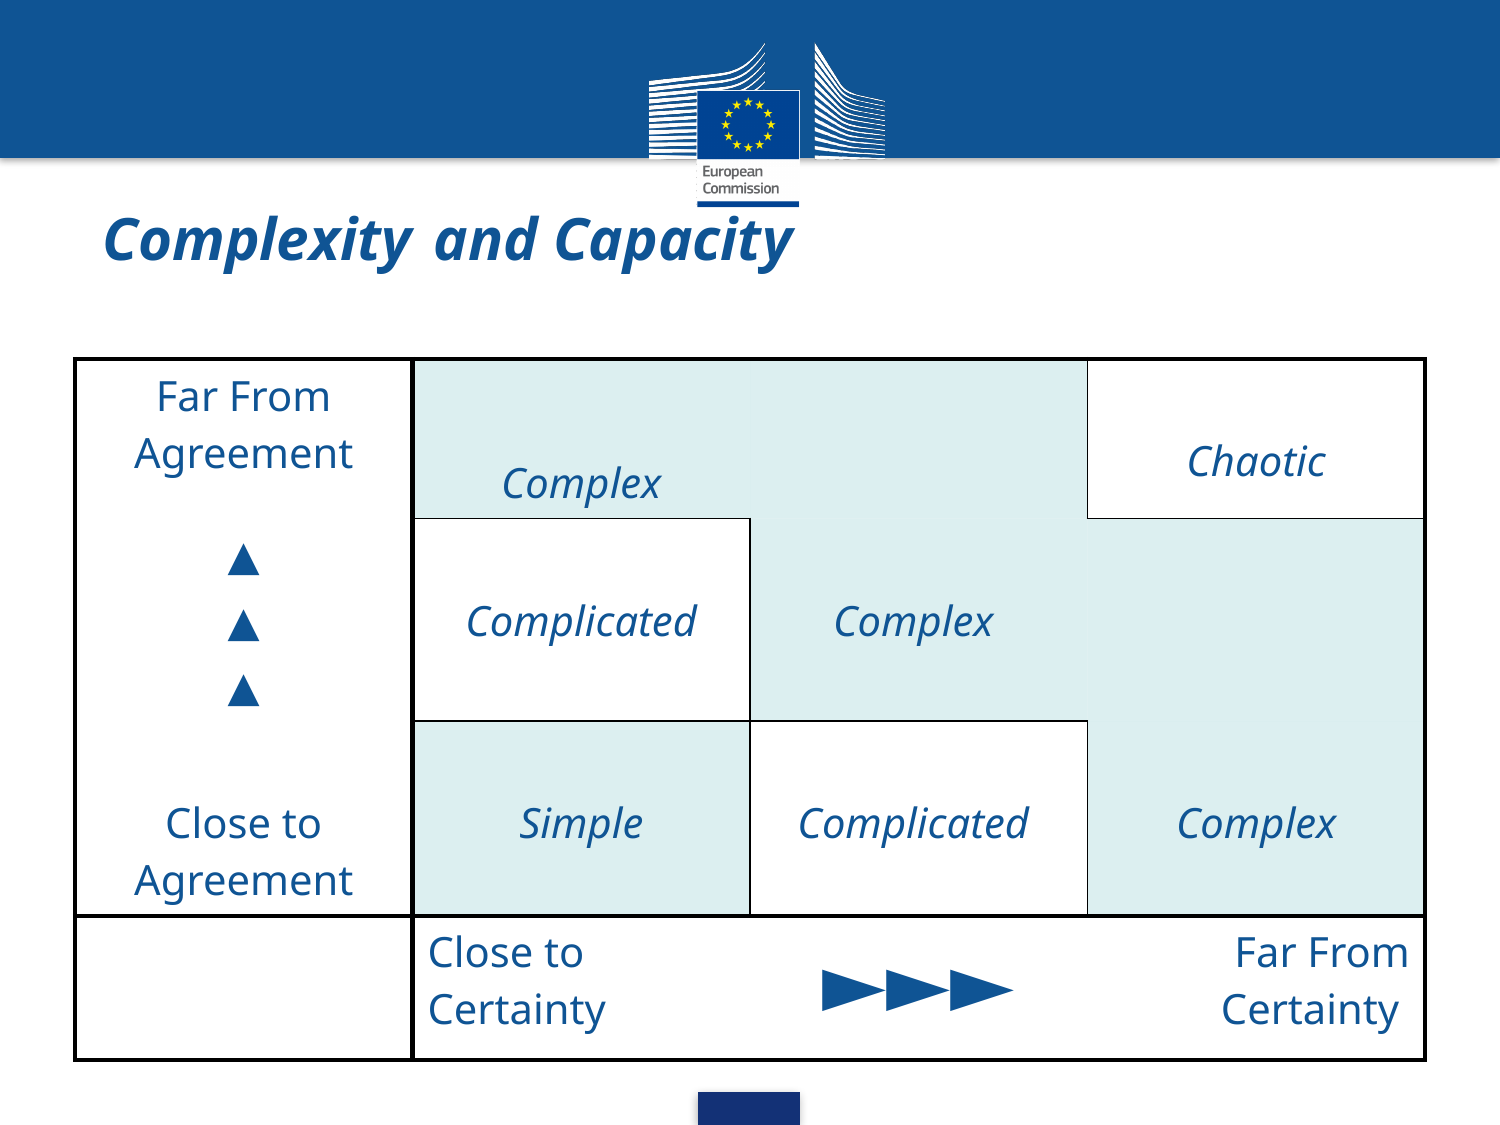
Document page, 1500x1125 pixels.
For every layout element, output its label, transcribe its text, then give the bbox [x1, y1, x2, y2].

table_cell Far From Certainty [1088, 918, 1423, 1058]
table_cell Close to Certainty [415, 918, 750, 1058]
table_cell ▲ ▲ ▲ [77, 519, 410, 721]
table_cell ►►► [750, 918, 1088, 1058]
table_header Chaotic [1088, 361, 1423, 518]
table_cell Complicated [751, 722, 1087, 914]
table_header Complex [415, 361, 750, 518]
title Complexity and Capacity [87, 174, 1438, 279]
table_cell Simple [415, 722, 749, 914]
table_cell Complicated [415, 519, 749, 720]
table_cell [77, 918, 410, 1058]
table_cell [1088, 519, 1423, 721]
table_cell Complex [1088, 721, 1423, 914]
table_header Far From Agreement [77, 361, 410, 519]
table_header [750, 361, 1087, 519]
picture [649, 42, 885, 174]
table_cell Complex [751, 519, 1088, 720]
table_cell Close to Agreement [77, 721, 410, 914]
